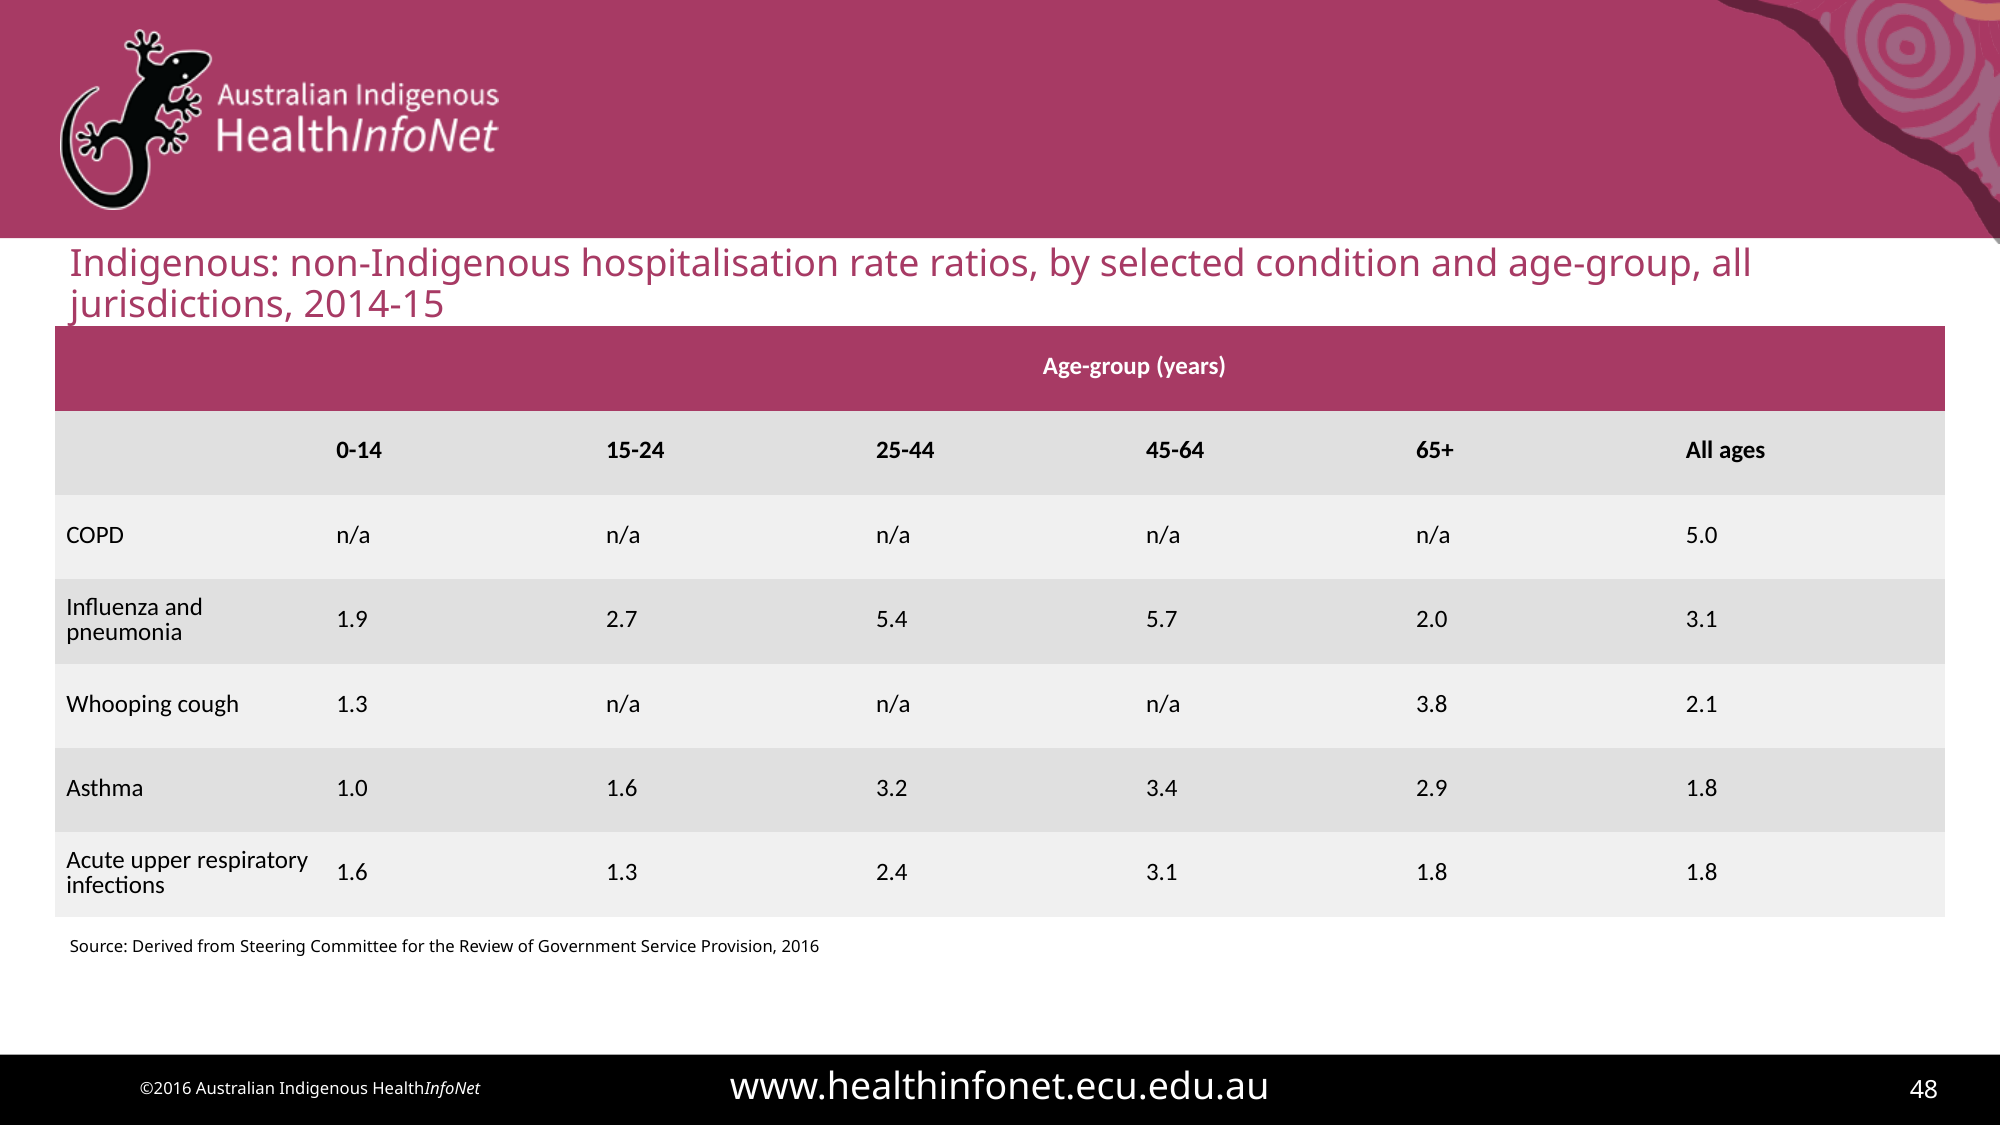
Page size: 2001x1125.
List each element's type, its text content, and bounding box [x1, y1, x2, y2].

table_cell 1.3 [595, 832, 865, 917]
table_cell n/a [325, 495, 595, 579]
table_cell Asthma [55, 748, 325, 832]
table_cell 1.9 [325, 579, 595, 664]
table_cell 1.6 [325, 832, 595, 917]
table_cell 1.8 [1675, 832, 1945, 917]
table_cell n/a [1135, 495, 1405, 579]
table_cell n/a [595, 495, 865, 579]
table_cell [55, 411, 325, 495]
table_cell 2.9 [1405, 748, 1675, 832]
table_cell 0-14 [325, 411, 595, 495]
picture [1673, 0, 2000, 279]
table_cell 5.4 [865, 579, 1135, 664]
table_cell n/a [1135, 664, 1405, 748]
table_cell 3.8 [1405, 664, 1675, 748]
table_cell 25-44 [865, 411, 1135, 495]
table_cell 3.1 [1135, 832, 1405, 917]
table_cell Acute upper respiratory infections [55, 832, 325, 917]
table_cell 1.3 [325, 664, 595, 748]
table_cell 5.0 [1675, 495, 1945, 579]
table_cell 1.0 [325, 748, 595, 832]
table_cell Whooping cough [55, 664, 325, 748]
text_box Source: Derived from Steering Committee for the Review of Government Service Provision, 2016 [55, 928, 1055, 964]
table_cell 2.0 [1405, 579, 1675, 664]
table_cell 3.2 [865, 748, 1135, 832]
table_cell COPD [55, 495, 325, 579]
table_cell 2.1 [1675, 664, 1945, 748]
table_cell 1.6 [595, 748, 865, 832]
table_cell 15-24 [595, 411, 865, 495]
table_cell n/a [865, 495, 1135, 579]
table_cell n/a [865, 664, 1135, 748]
table_header Age-group (years) [325, 326, 1945, 411]
table_cell n/a [1405, 495, 1675, 579]
table_cell 45-64 [1135, 411, 1405, 495]
table_cell 2.7 [595, 579, 865, 664]
table_cell n/a [595, 664, 865, 748]
table_cell 5.7 [1135, 579, 1405, 664]
table_cell 1.8 [1675, 748, 1945, 832]
table_cell 1.8 [1405, 832, 1675, 917]
table_cell Influenza and pneumonia [55, 579, 325, 664]
picture [60, 29, 499, 210]
title Indigenous: non-Indigenous hospitalisation rate ratios, by selected condition and age-group, all jurisdictions, 2014-15 [55, 243, 1945, 326]
table_cell 65+ [1405, 411, 1675, 495]
table_cell All ages [1675, 411, 1945, 495]
table_cell 3.4 [1135, 748, 1405, 832]
table_header [55, 326, 325, 411]
table_cell 2.4 [865, 832, 1135, 917]
table_cell 3.1 [1675, 579, 1945, 664]
